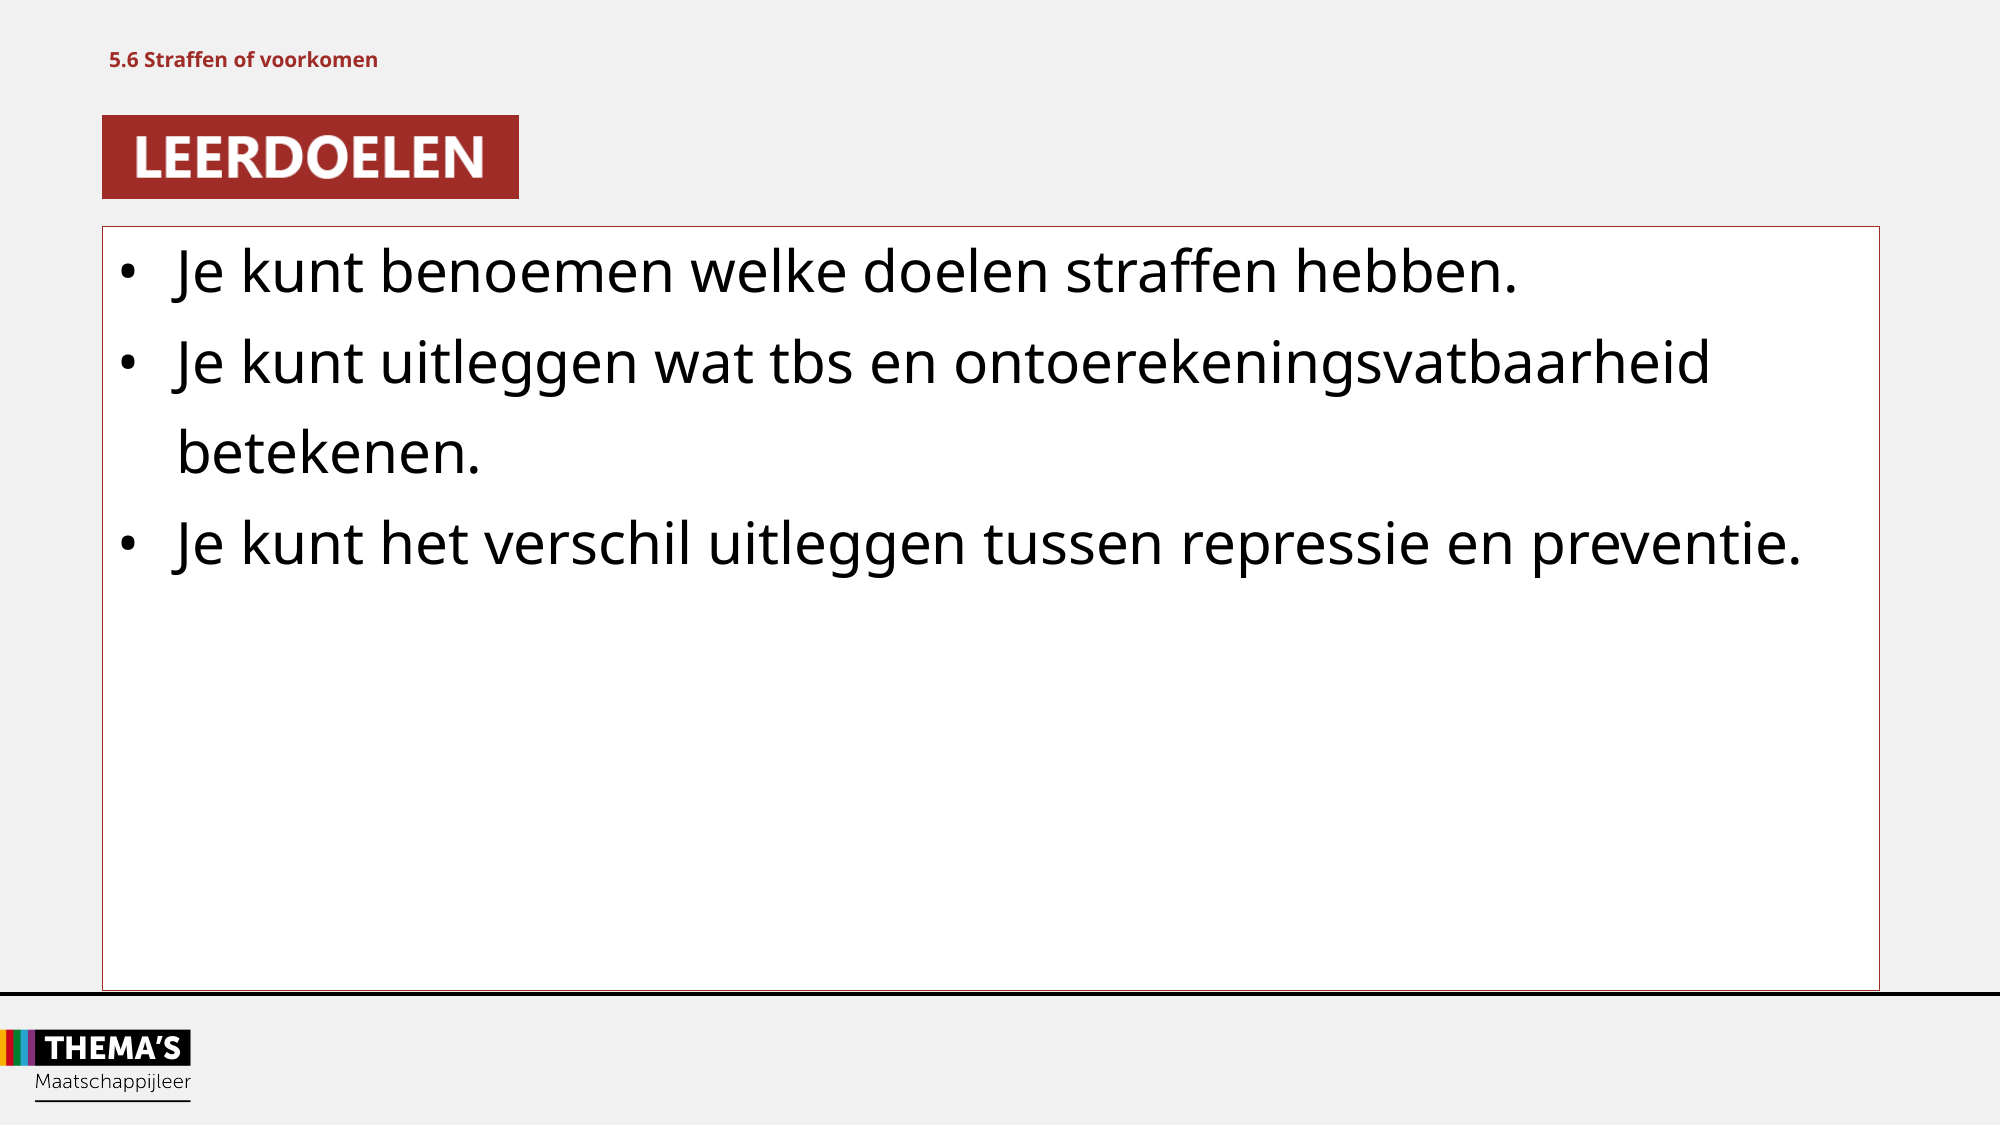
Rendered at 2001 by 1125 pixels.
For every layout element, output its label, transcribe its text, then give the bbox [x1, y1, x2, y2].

list 5.6 Straffen of voorkomen [94, 33, 941, 88]
list • Je kunt benoemen welke doelen straffen hebben. • Je kunt uitleggen wat tbs en ontoerekeningsvatbaarheid betekenen. • Je kunt het verschil uitleggen tussen repressie en preventie. [102, 226, 1880, 991]
picture [0, 993, 203, 1125]
